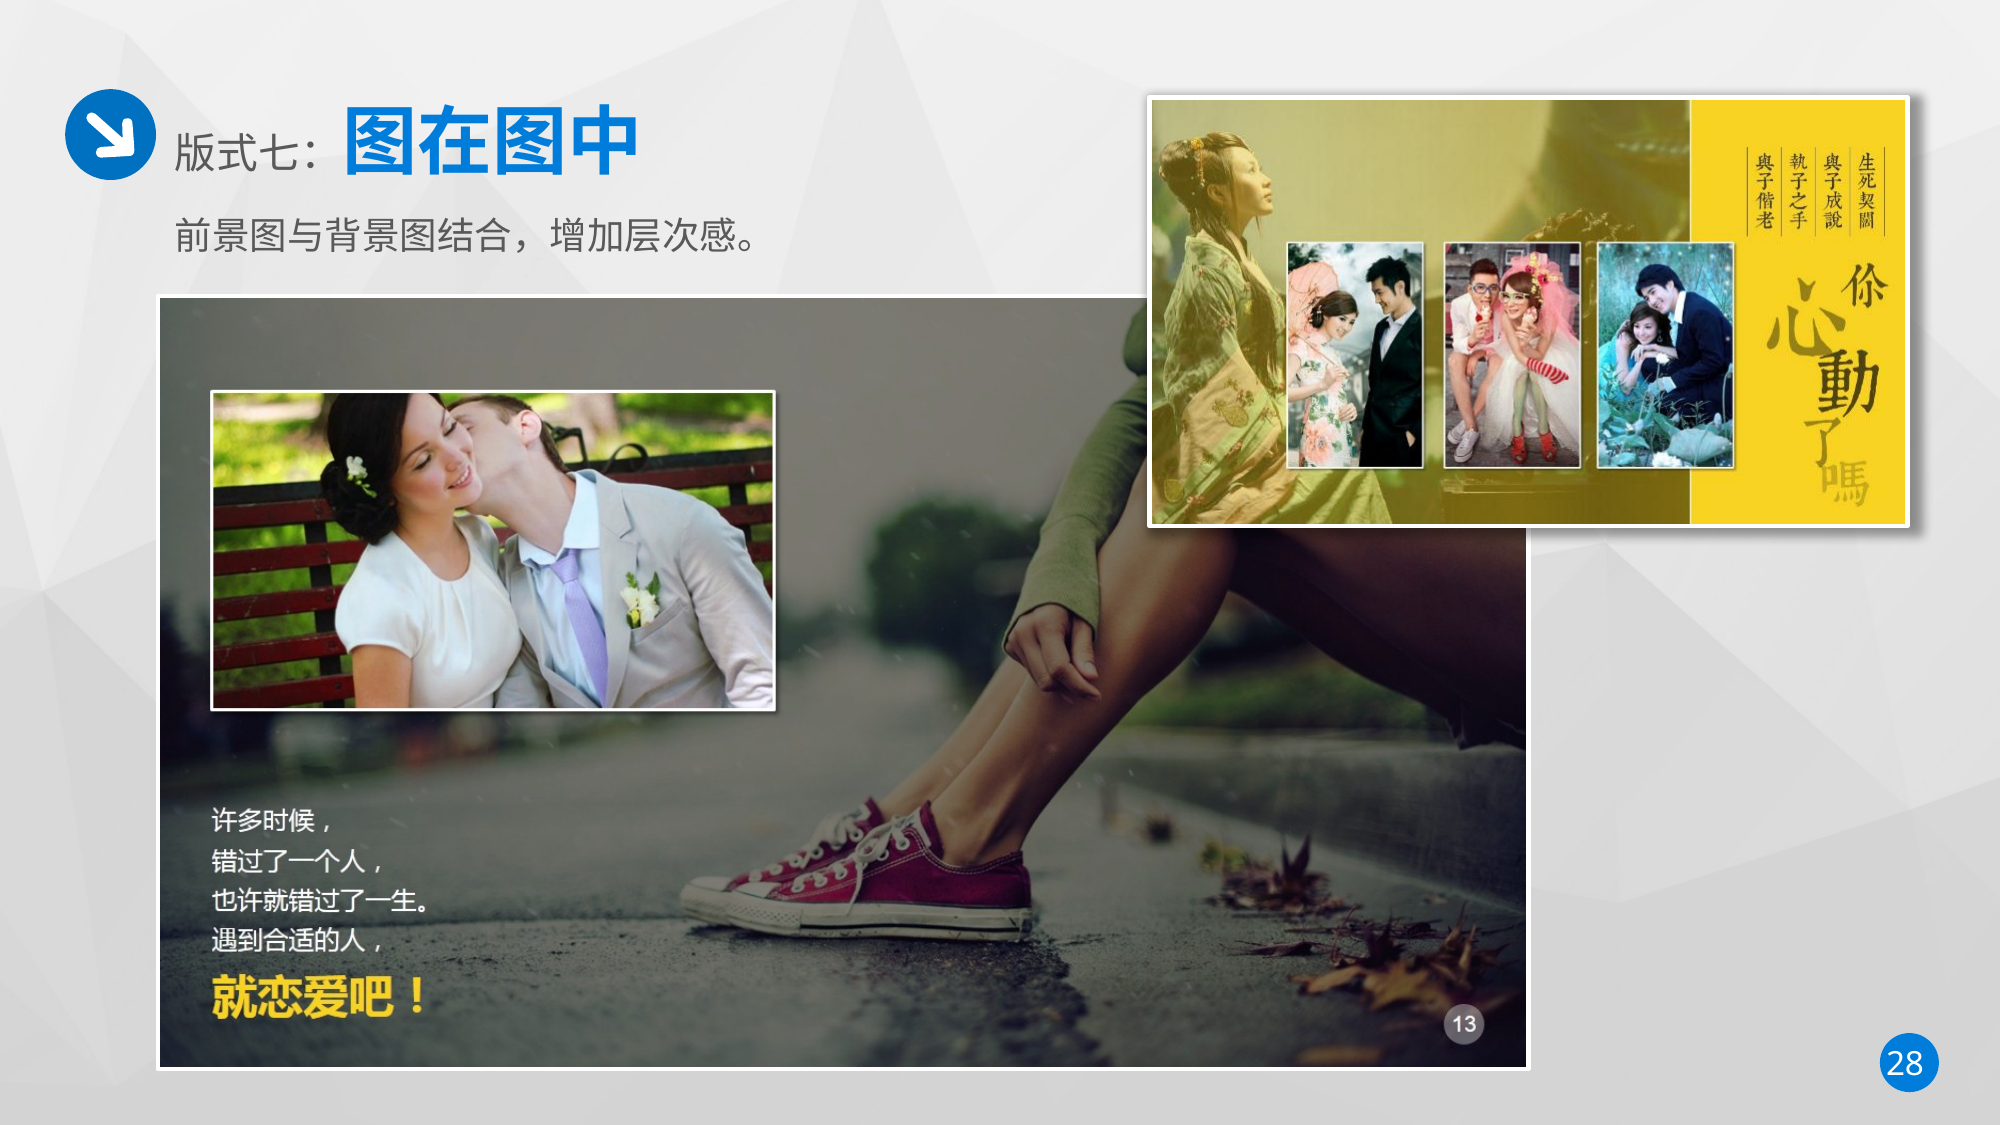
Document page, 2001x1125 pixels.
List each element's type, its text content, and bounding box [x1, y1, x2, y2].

text_box 版式七：图在图中 [160, 86, 837, 191]
picture [0, 0, 2000, 1125]
text_box 前景图与背景图结合，增加层次感。 [160, 192, 1140, 265]
